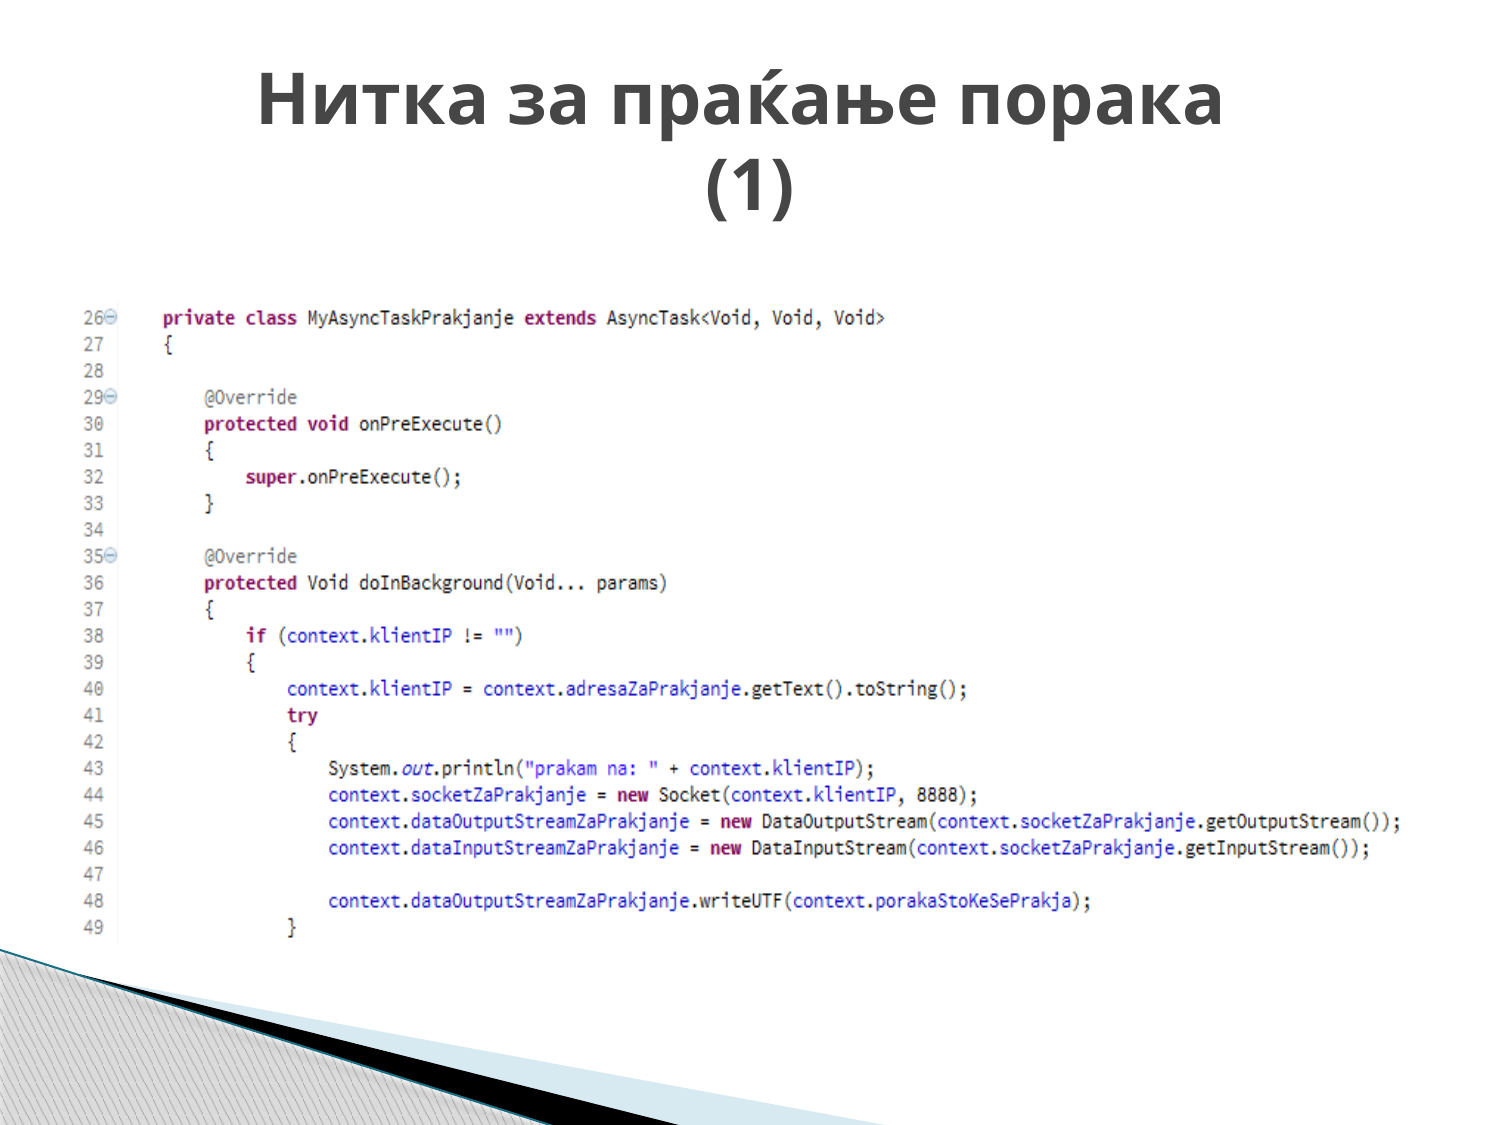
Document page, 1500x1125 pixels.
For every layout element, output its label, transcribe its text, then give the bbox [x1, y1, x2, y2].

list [76, 302, 1427, 945]
title Нитка за праќање порака (1) [75, 45, 1425, 233]
